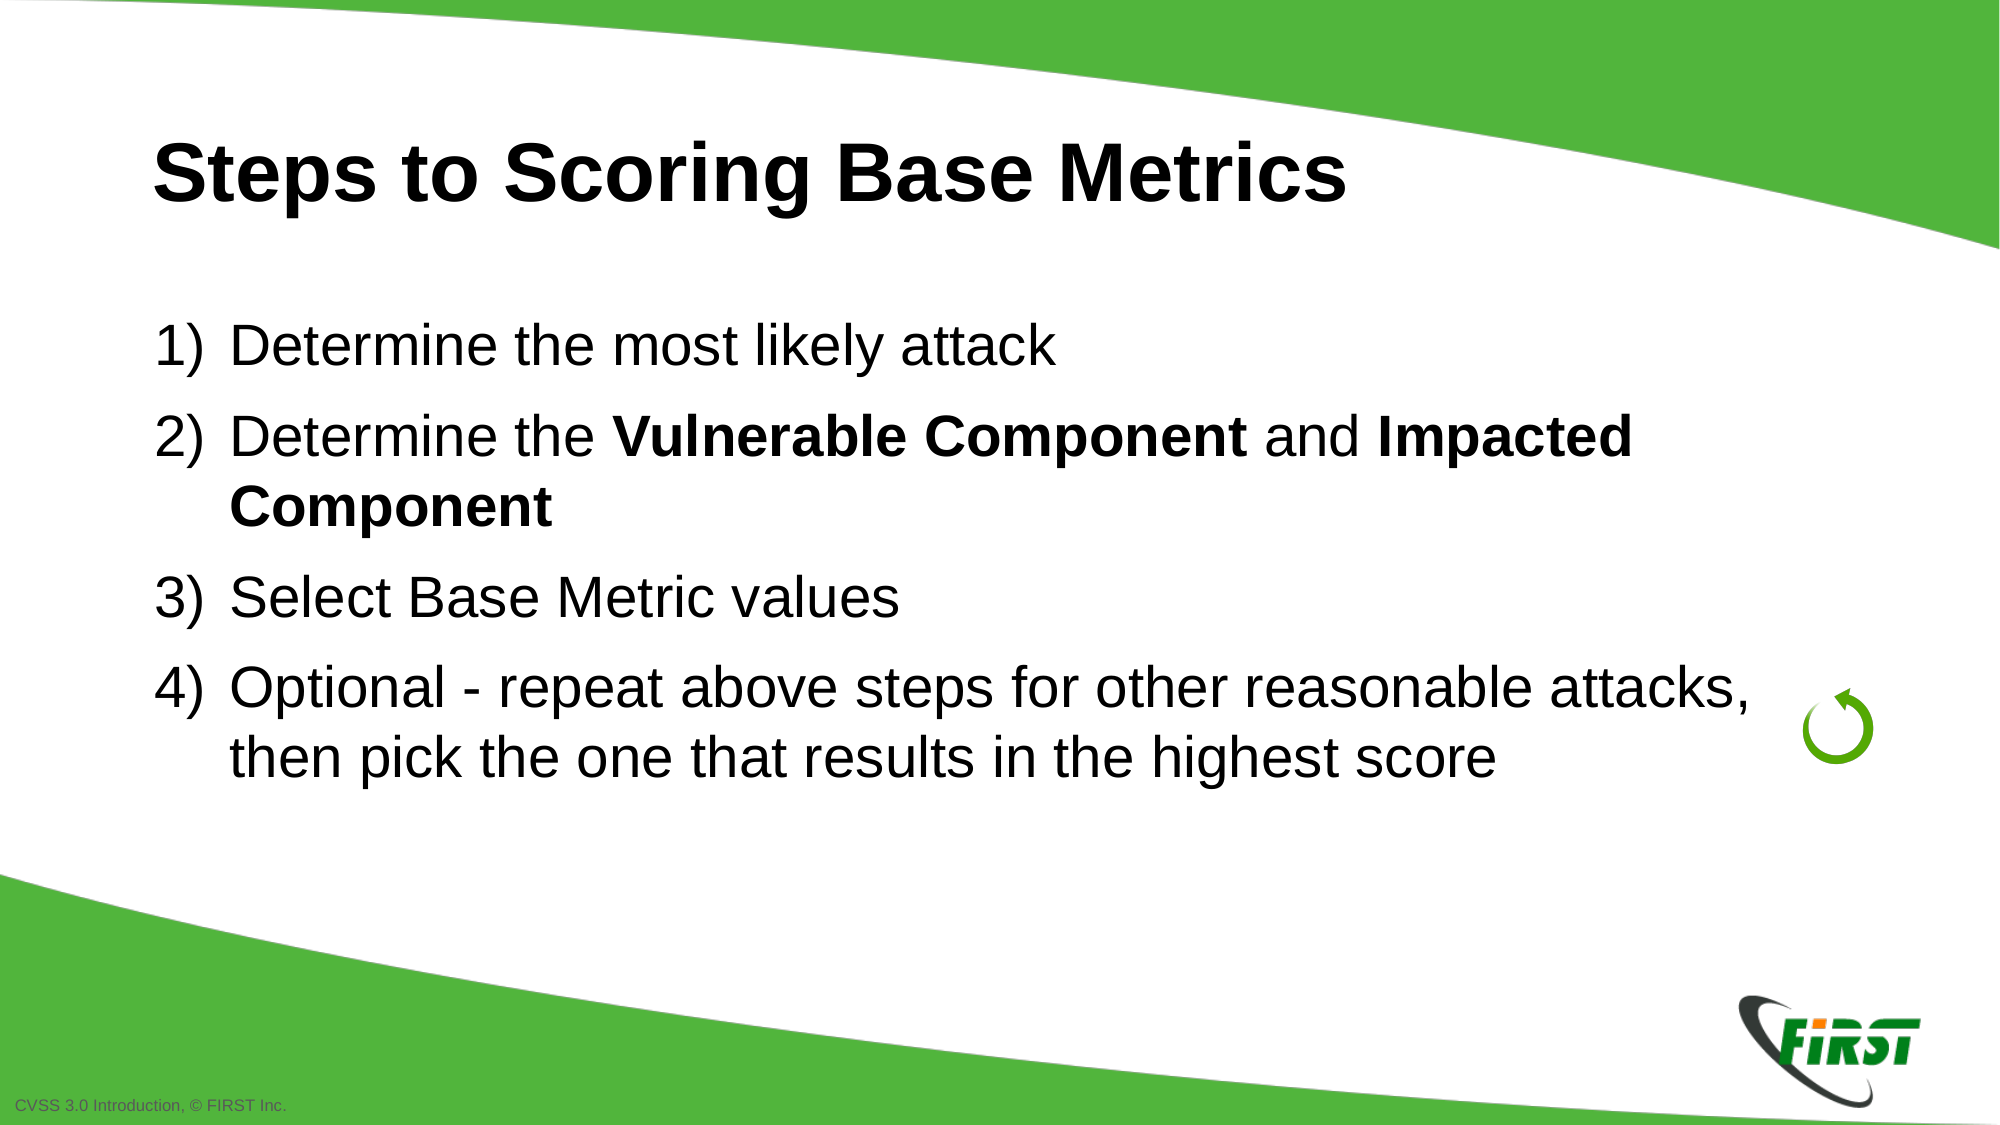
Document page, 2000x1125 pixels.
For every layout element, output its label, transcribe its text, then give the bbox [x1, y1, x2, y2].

text_box Determine the most likely attack Determine the Vulnerable Component and Impacted Component Select Base Metric values Optional - repeat above steps for other reasonable attacks, then pick the one that results in the highest score [139, 299, 1865, 1014]
text_box Steps to Scoring Base Metrics [137, 59, 1862, 278]
picture [0, 0, 2000, 1125]
